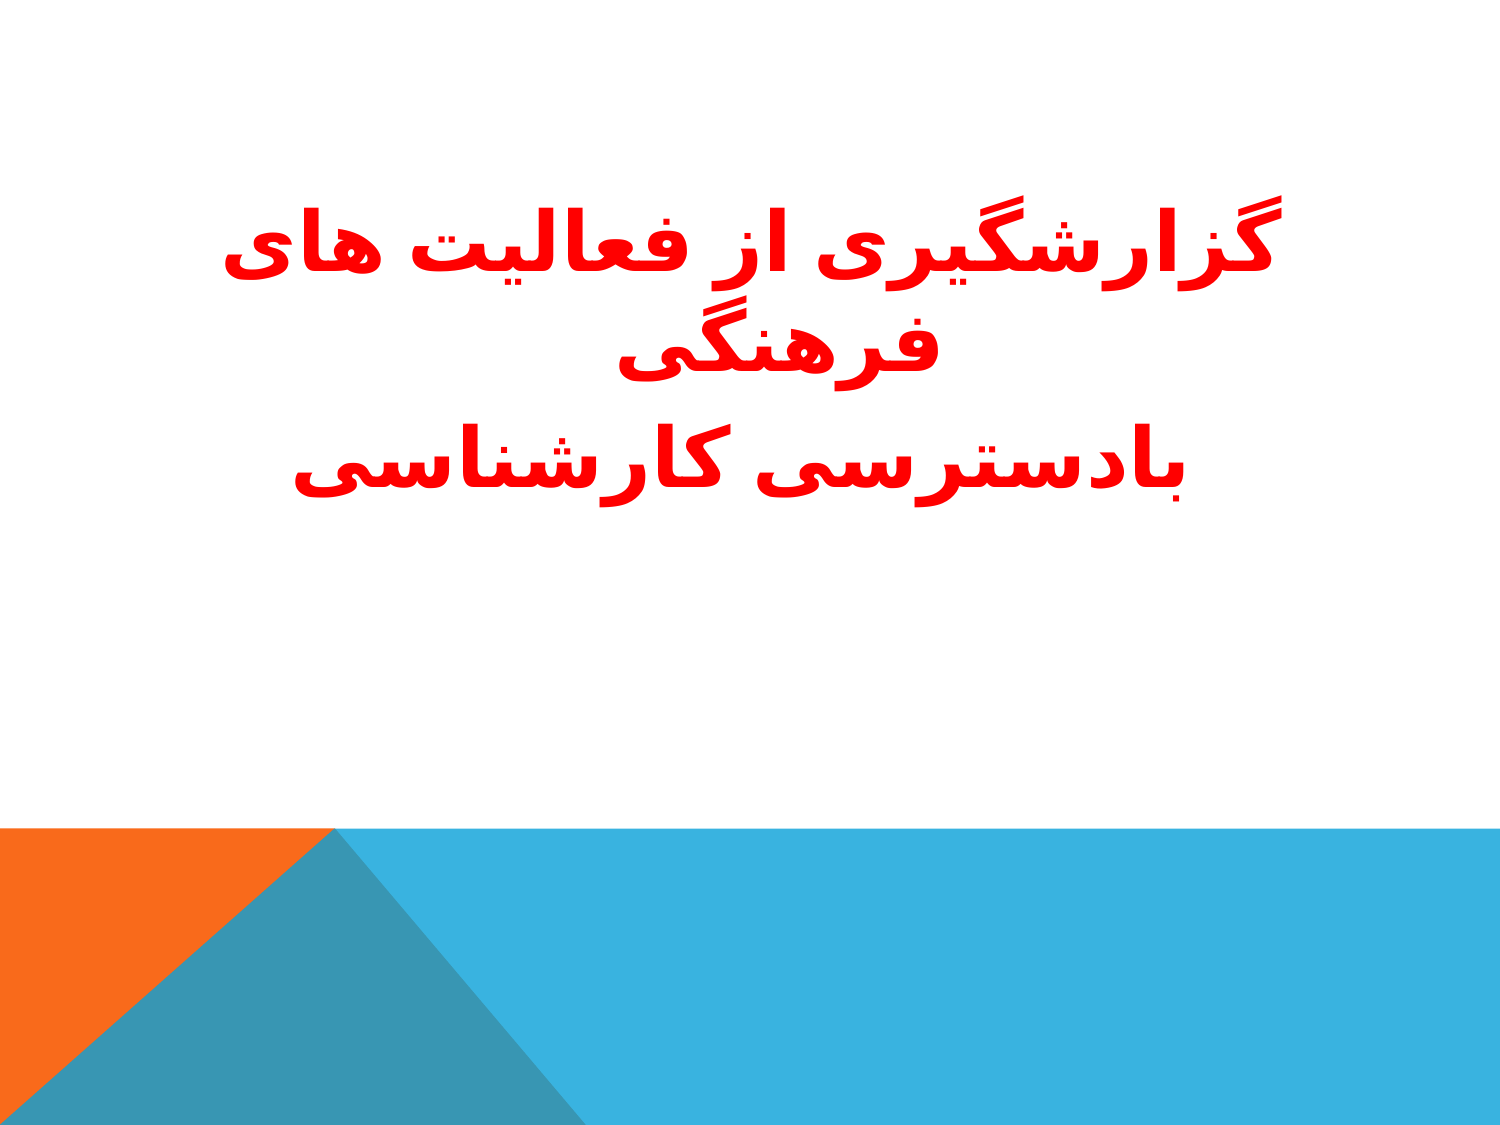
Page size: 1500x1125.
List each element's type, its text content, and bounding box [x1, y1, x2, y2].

list گزارشگیری از فعالیت های فرهنگی بادسترسی کارشناسی [135, 180, 1369, 768]
